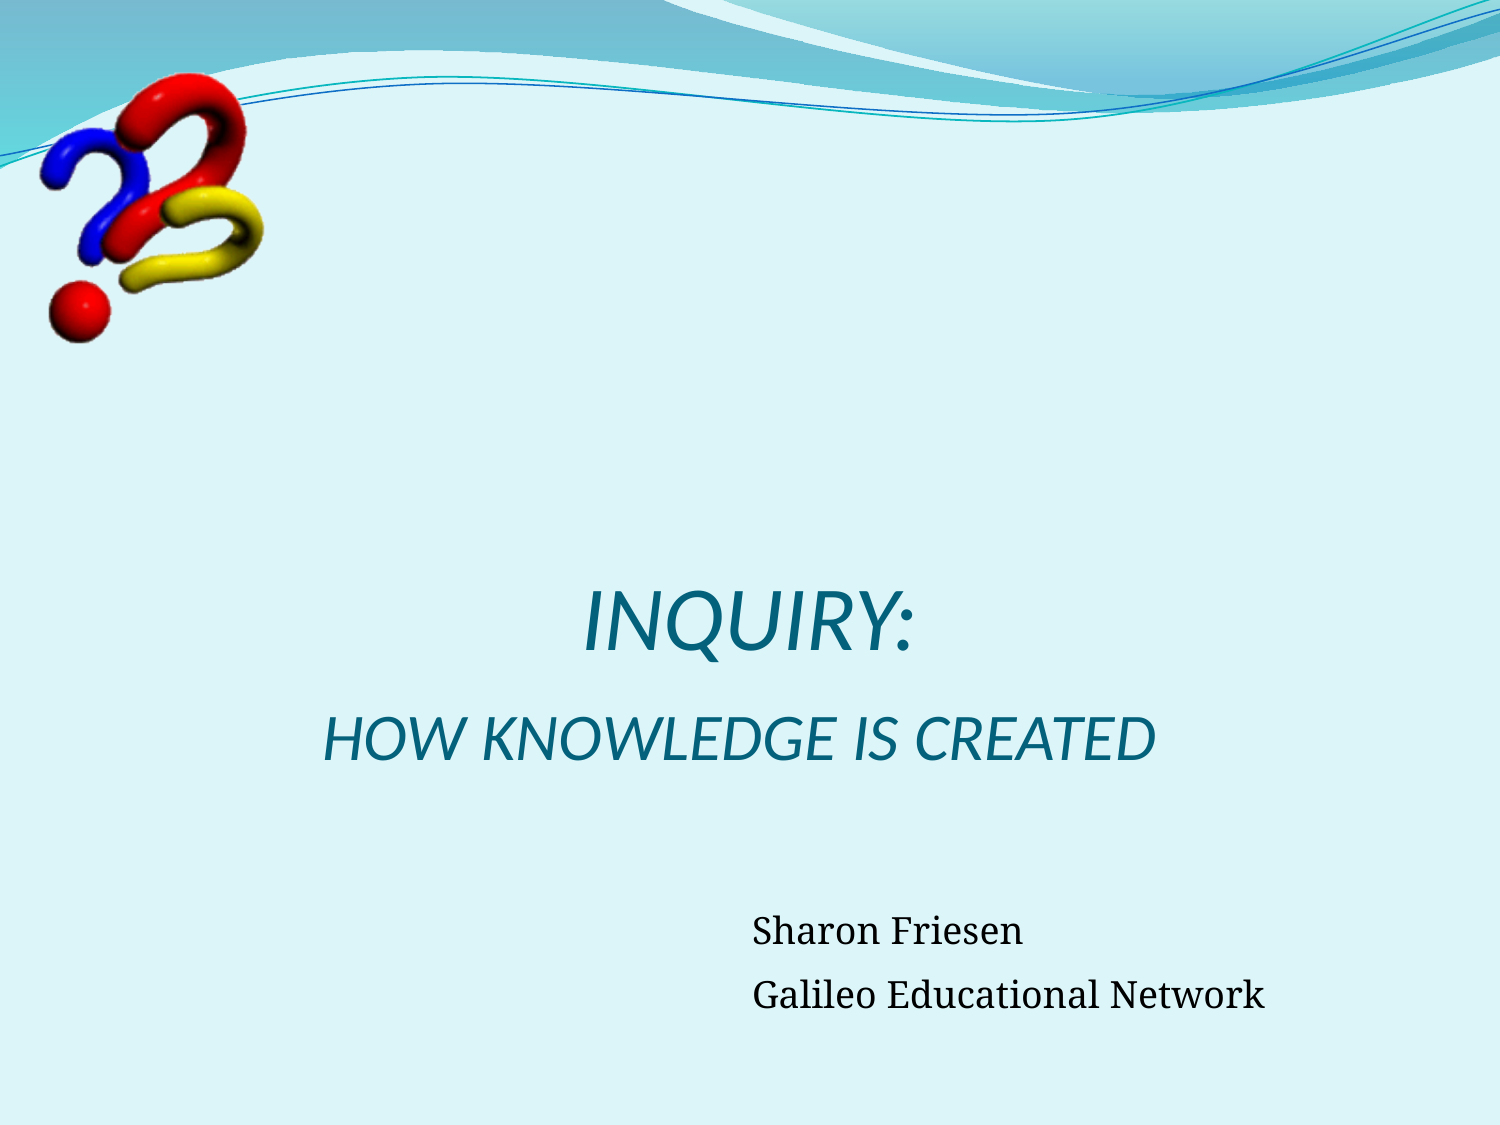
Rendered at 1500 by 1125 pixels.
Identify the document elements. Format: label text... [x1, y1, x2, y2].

text_box INQUIRY: HOW KNOWLEDGE IS CREATED [112, 575, 1388, 763]
picture [0, 62, 297, 361]
text_box Sharon Friesen Galileo Educational Network [737, 899, 1400, 1024]
